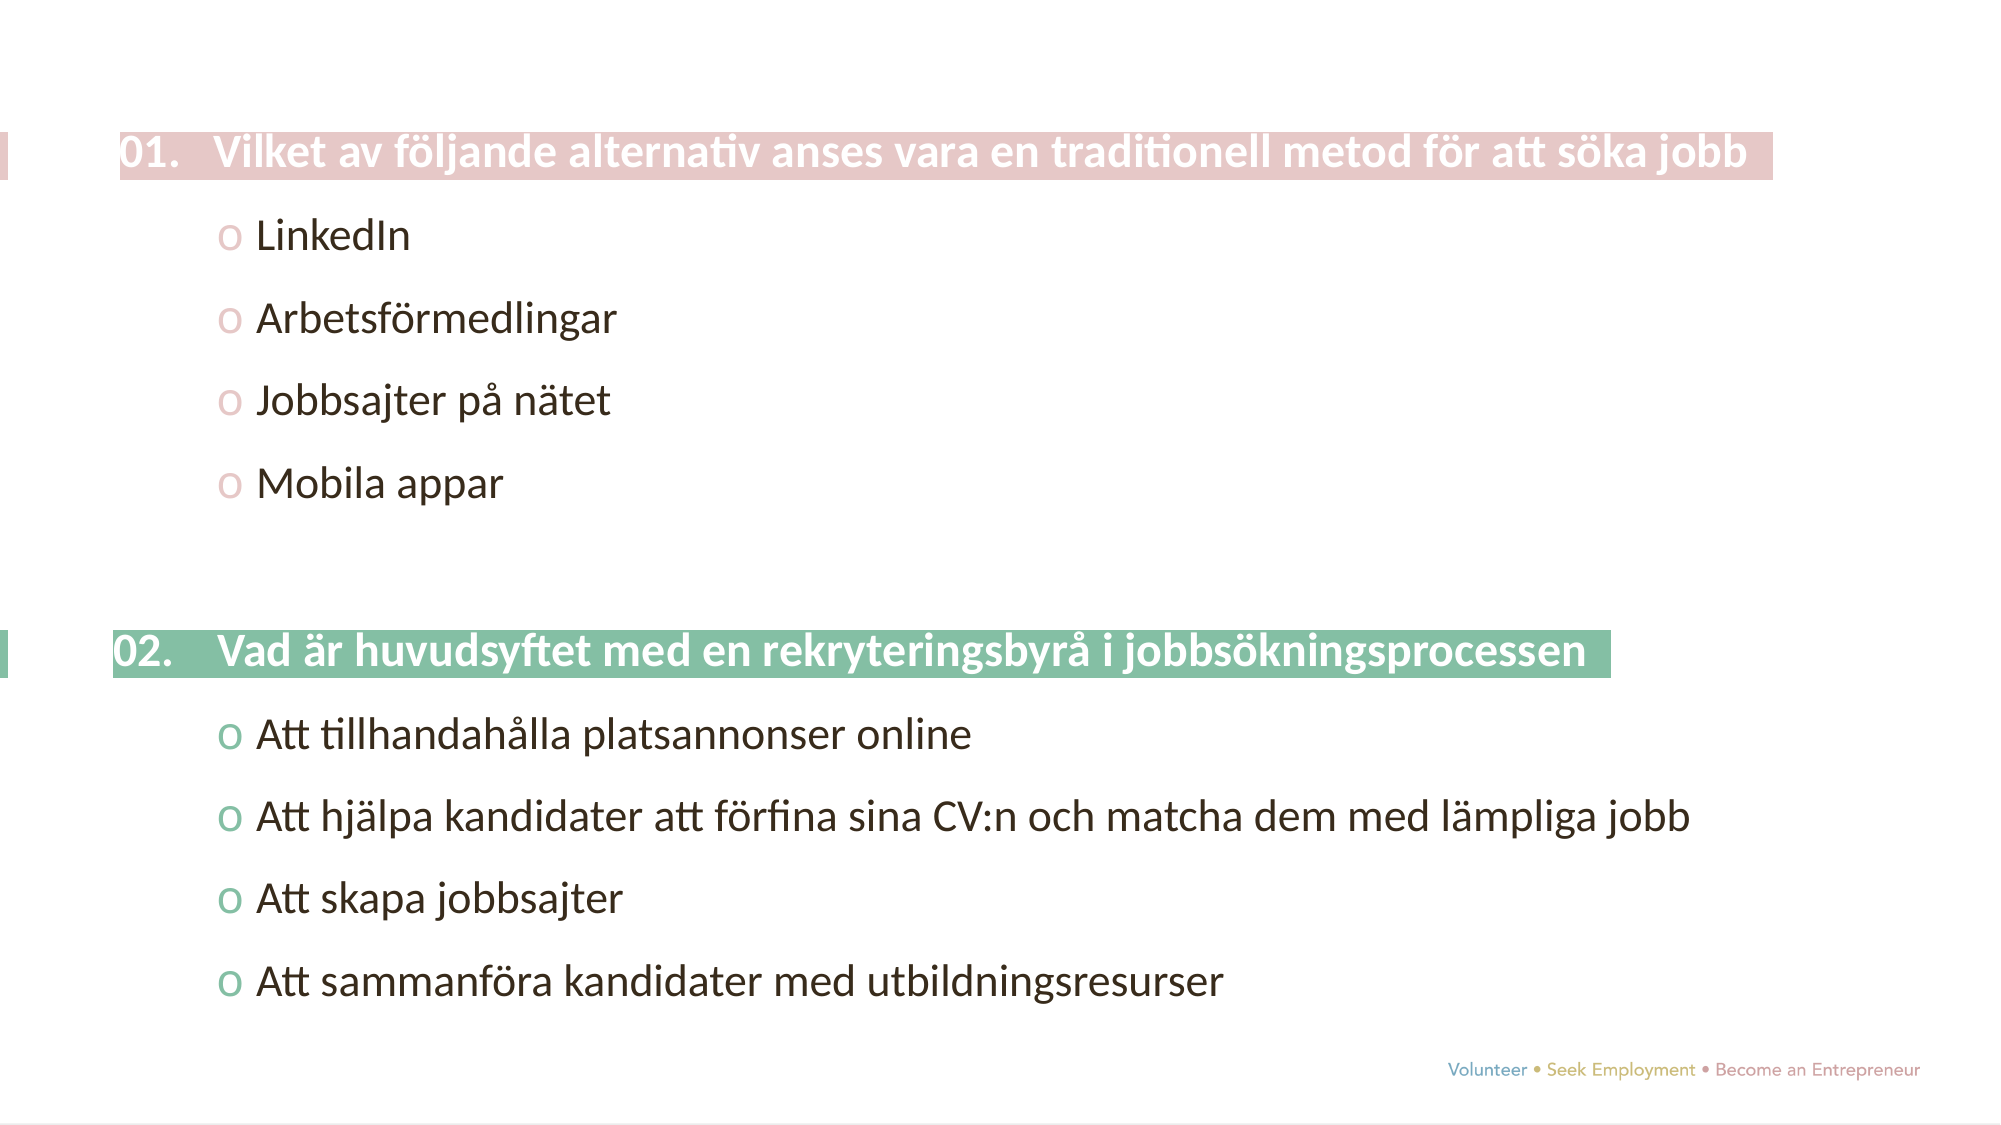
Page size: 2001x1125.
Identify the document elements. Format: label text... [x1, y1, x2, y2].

picture [1418, 1046, 1971, 1103]
text_box 01. Vilket av följande alternativ anses vara en traditionell metod för att söka jobb? o LinkedIn o Arbetsförmedlingar o Jobbsajter på nätet o Mobila appar 02. Vad är huvudsyftet med en rekryteringsbyrå i jobbsökningsprocessen? o Att tillhandahålla platsannonser online o Att hjälpa kandidater att förfina sina CV:n och matcha dem med lämpliga jobb o Att skapa jobbsajter o Att sammanföra kandidater med utbildningsresurser [0, 83, 1832, 1013]
